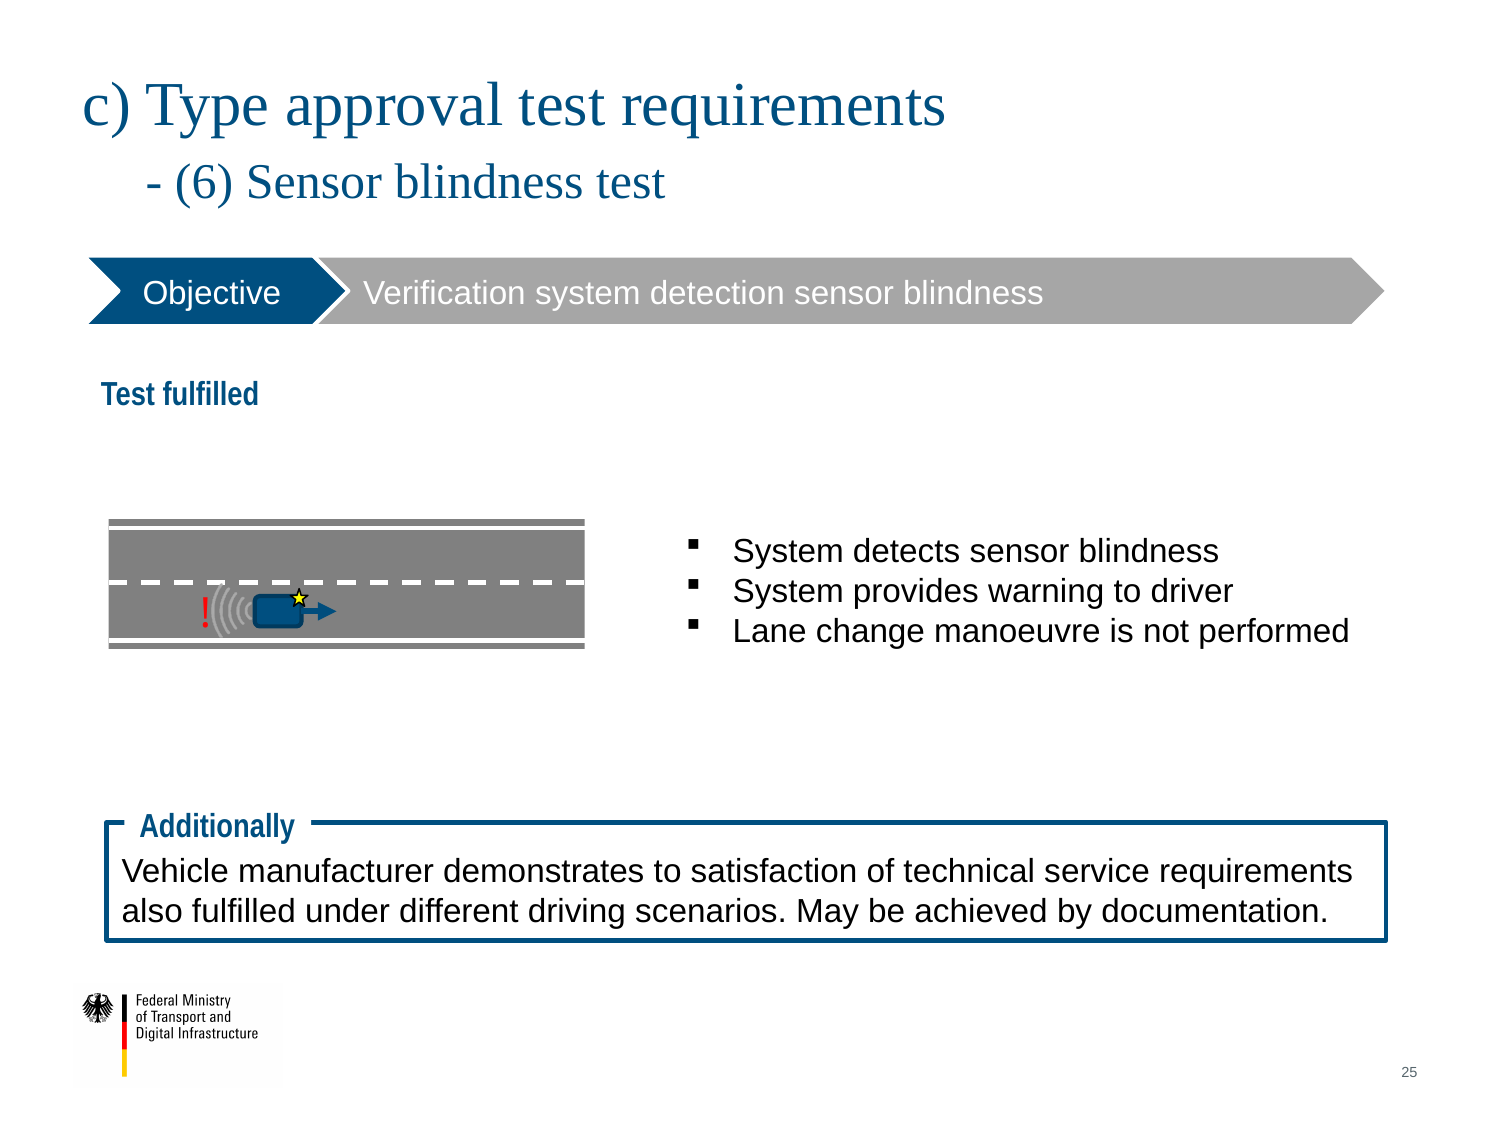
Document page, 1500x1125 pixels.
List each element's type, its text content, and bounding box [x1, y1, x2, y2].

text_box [108, 518, 585, 650]
text_box Test fulfilled [99, 361, 364, 424]
title c) Type approval test requirements - (6) Sensor blindness test [82, 66, 1282, 250]
text_box System detects sensor blindness System provides warning to driver Lane change manoeuvre is not performed [671, 521, 1388, 657]
text_box Vehicle manufacturer demonstrates to satisfaction of technical service requirements also fulfilled under different driving scenarios. May be achieved by documentation. [105, 820, 1388, 942]
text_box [82, 255, 363, 327]
picture [204, 580, 255, 640]
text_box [259, 588, 337, 627]
picture [73, 983, 283, 1088]
text_box Verification system detection sensor blindness [360, 253, 1390, 329]
slide_number 25 [1382, 1051, 1418, 1083]
text_box Additionally [122, 801, 313, 847]
